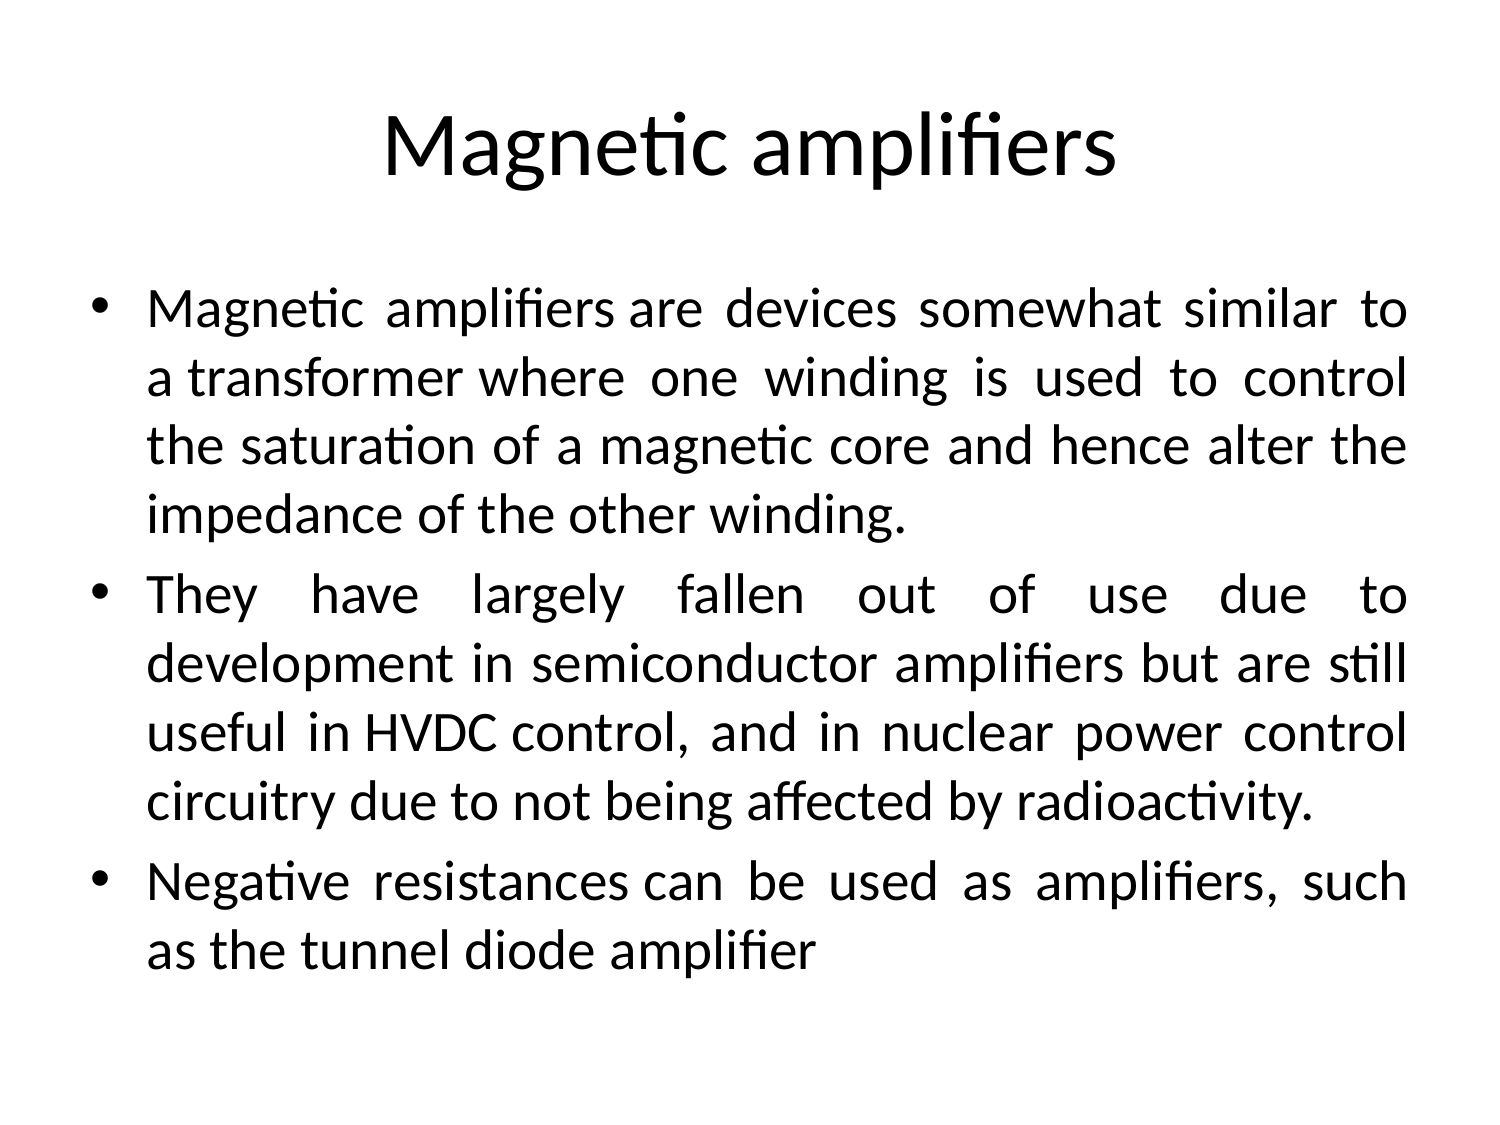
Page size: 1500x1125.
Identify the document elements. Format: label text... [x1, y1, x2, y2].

list Magnetic amplifiers are devices somewhat similar to a transformer where one winding is used to control the saturation of a magnetic core and hence alter the impedance of the other winding. They have largely fallen out of use due to development in semiconductor amplifiers but are still useful in HVDC control, and in nuclear power control circuitry due to not being affected by radioactivity. Negative resistances can be used as amplifiers, such as the tunnel diode amplifier [75, 262, 1425, 1005]
title Magnetic amplifiers [75, 45, 1425, 233]
